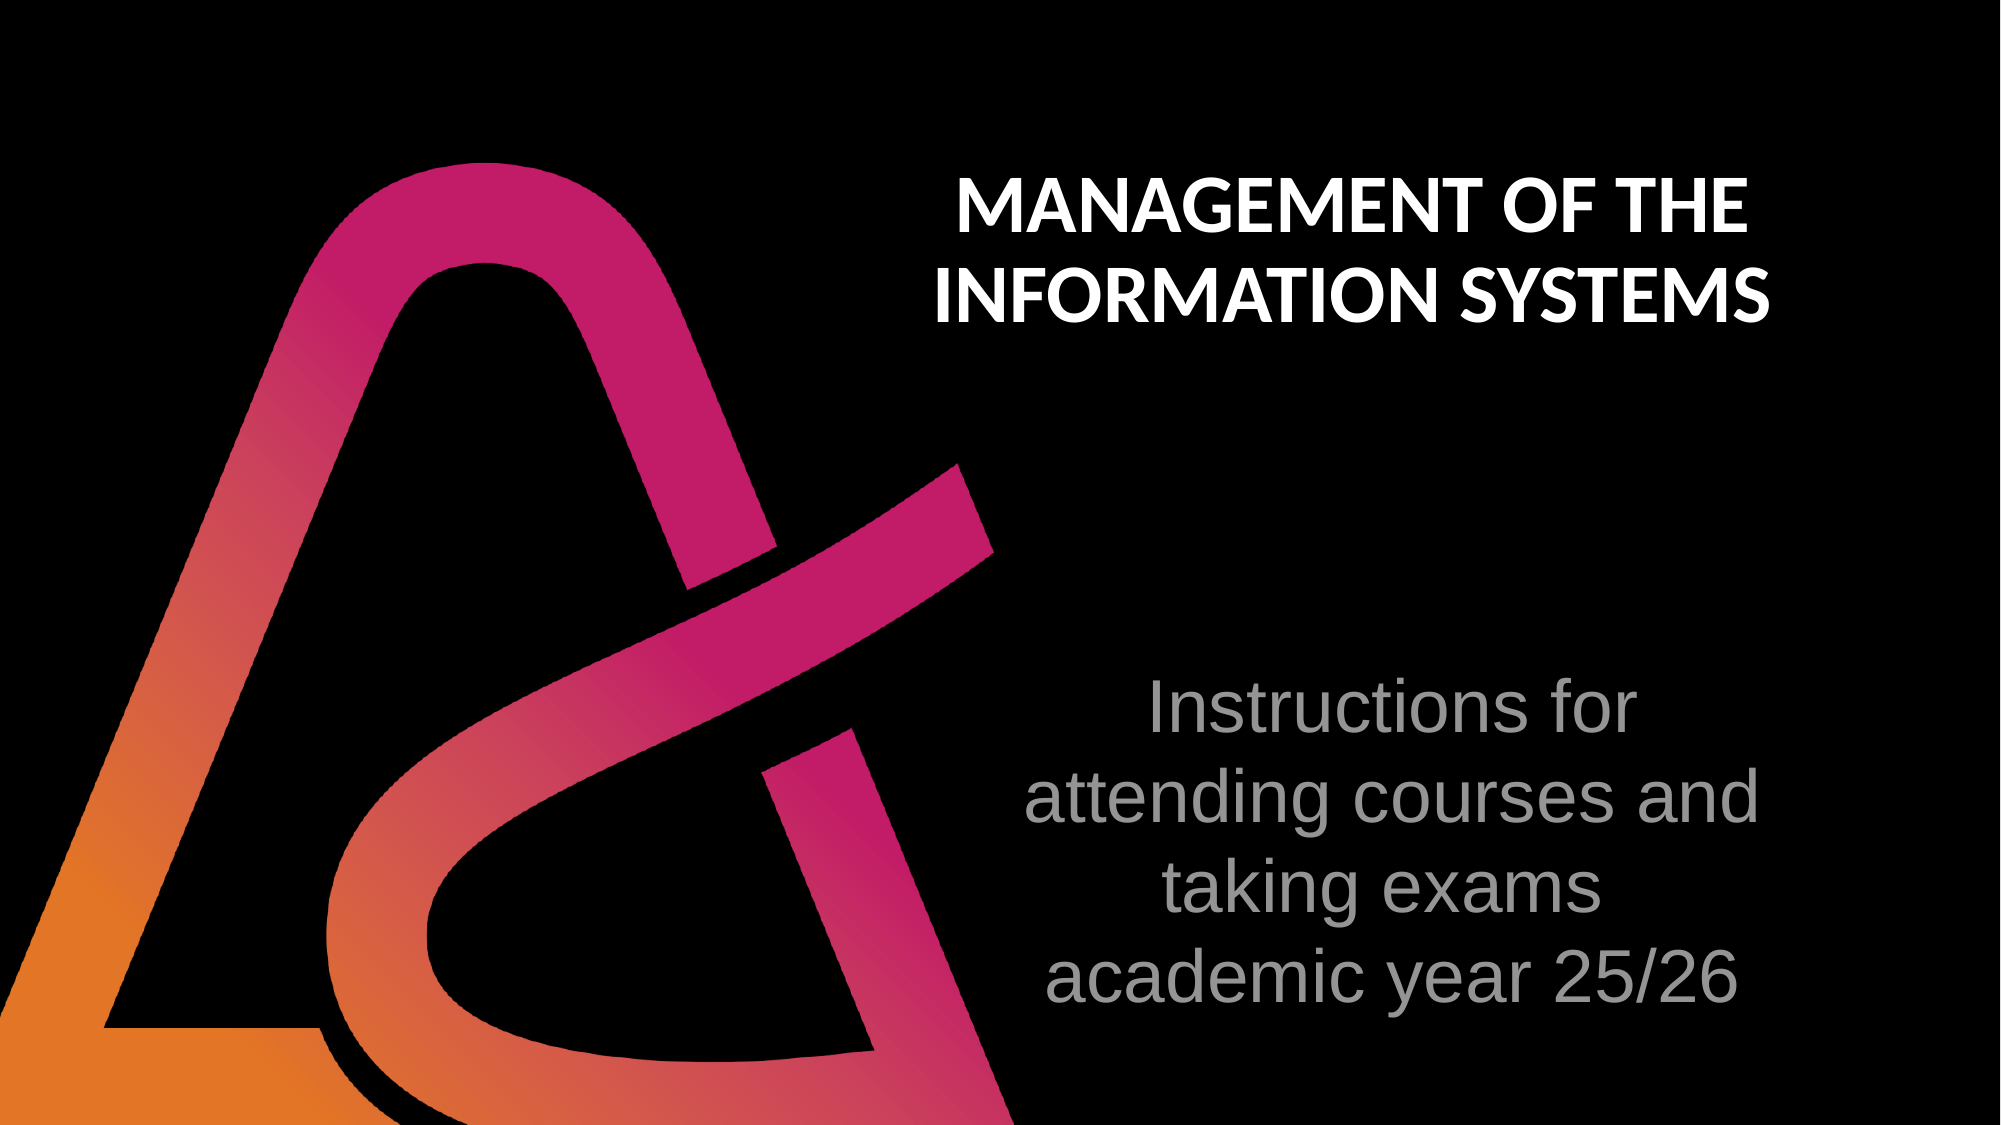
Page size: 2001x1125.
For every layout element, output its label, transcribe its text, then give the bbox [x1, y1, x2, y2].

picture [0, 143, 1015, 1125]
title MANAGEMENT OF THE INFORMATION SYSTEMS [835, 152, 1870, 509]
text_box Instructions for attending courses and taking exams academic year 25/26 [988, 649, 1797, 1025]
